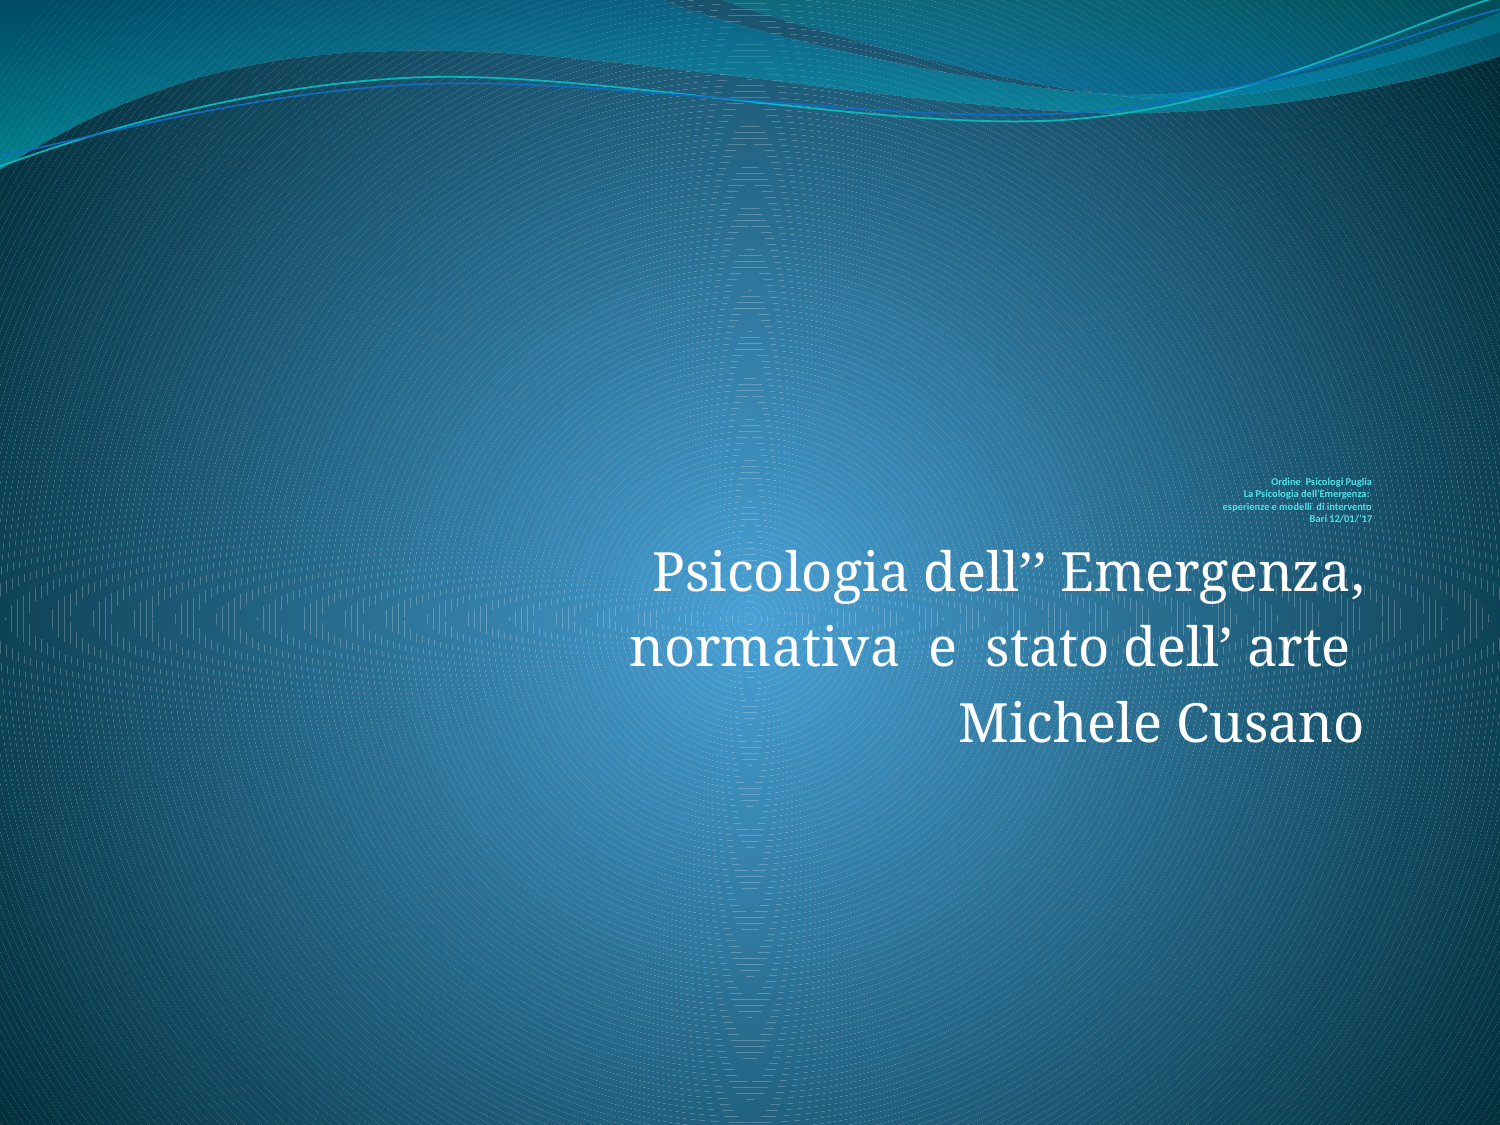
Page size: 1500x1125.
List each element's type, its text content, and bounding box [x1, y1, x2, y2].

title Ordine Psicologi Puglia La Psicologia dell’Emergenza: esperienze e modelli di intervento Bari 12/01/’17 [87, 224, 1376, 525]
subtitle Psicologia dell’’ Emergenza, normativa e stato dell’ arte Michele Cusano [87, 529, 1376, 818]
